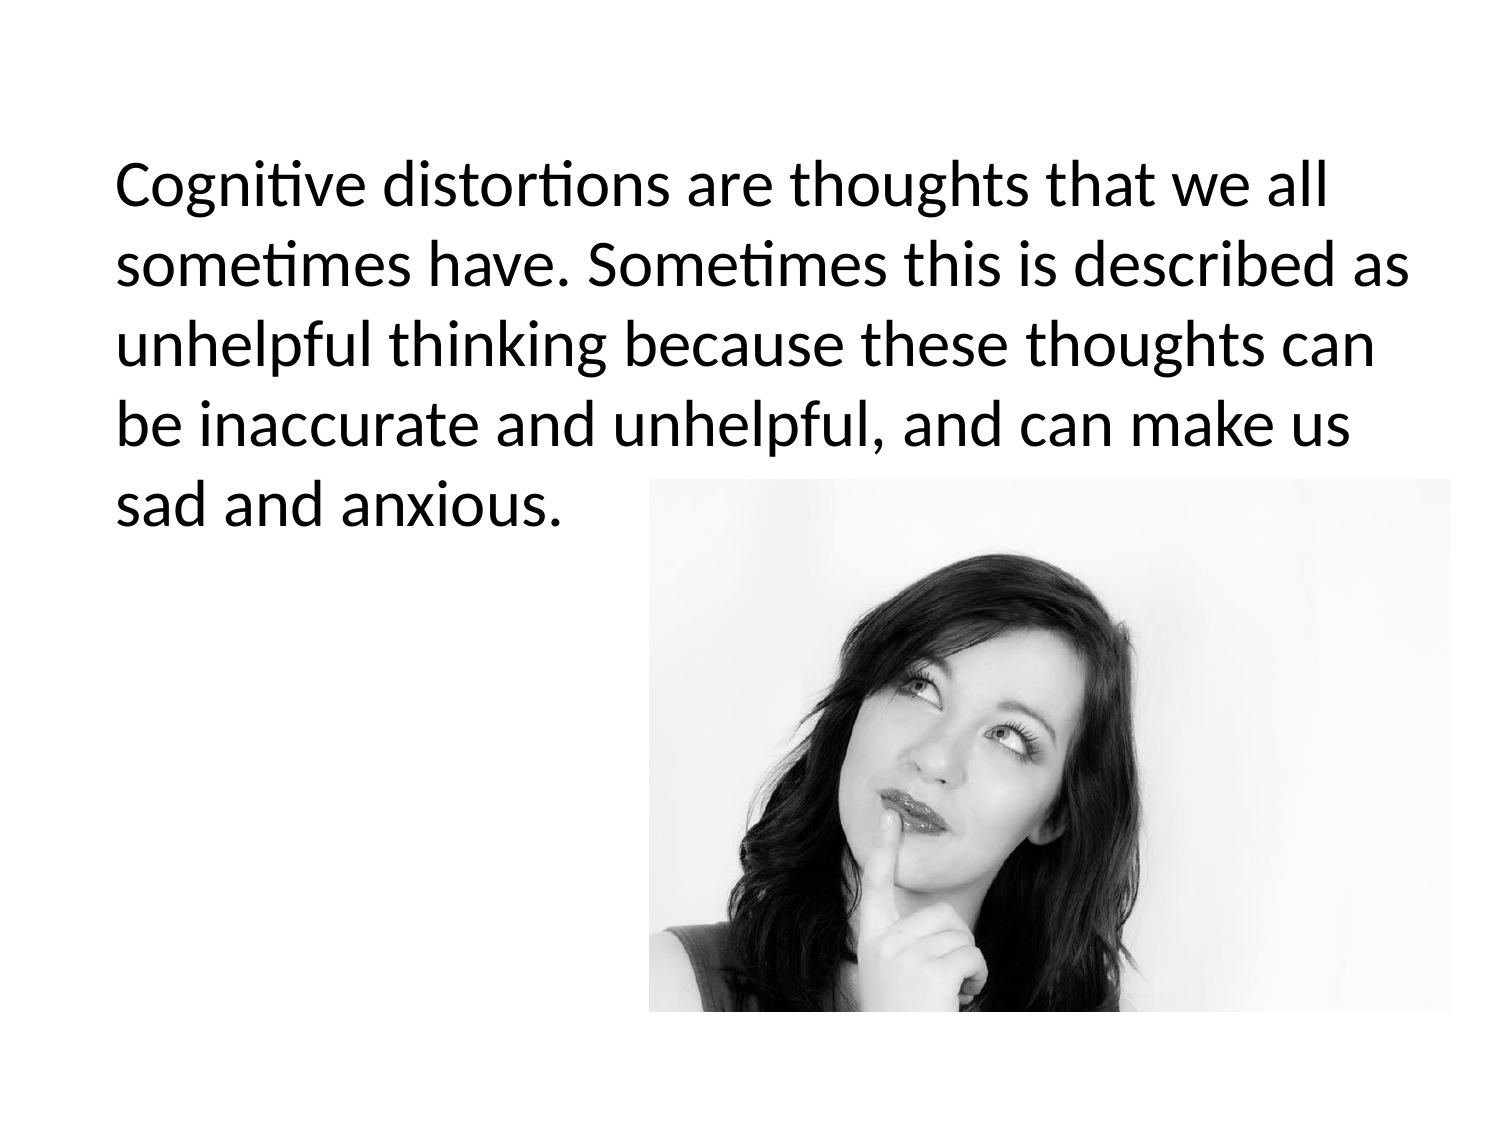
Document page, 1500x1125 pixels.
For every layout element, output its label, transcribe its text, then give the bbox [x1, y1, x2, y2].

picture [649, 479, 1451, 1012]
list Cognitive distortions are thoughts that we all sometimes have. Sometimes this is described as unhelpful thinking because these thoughts can be inaccurate and unhelpful, and can make us sad and anxious. [100, 132, 1451, 875]
